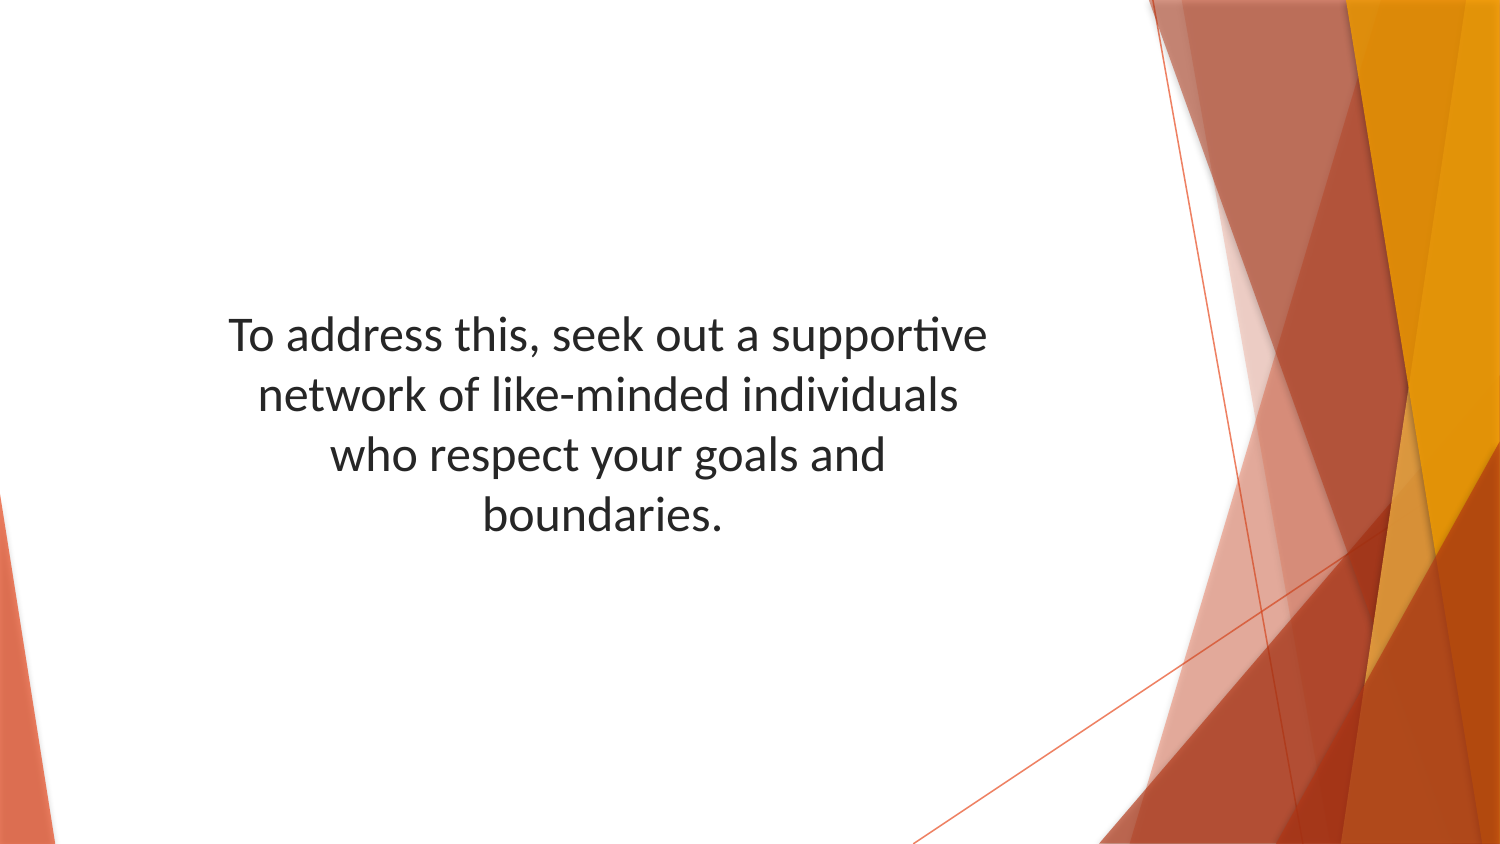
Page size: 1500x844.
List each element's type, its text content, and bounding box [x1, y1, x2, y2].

list To address this, seek out a supportive network of like-minded individuals who respect your goals and boundaries. [194, 114, 1022, 729]
